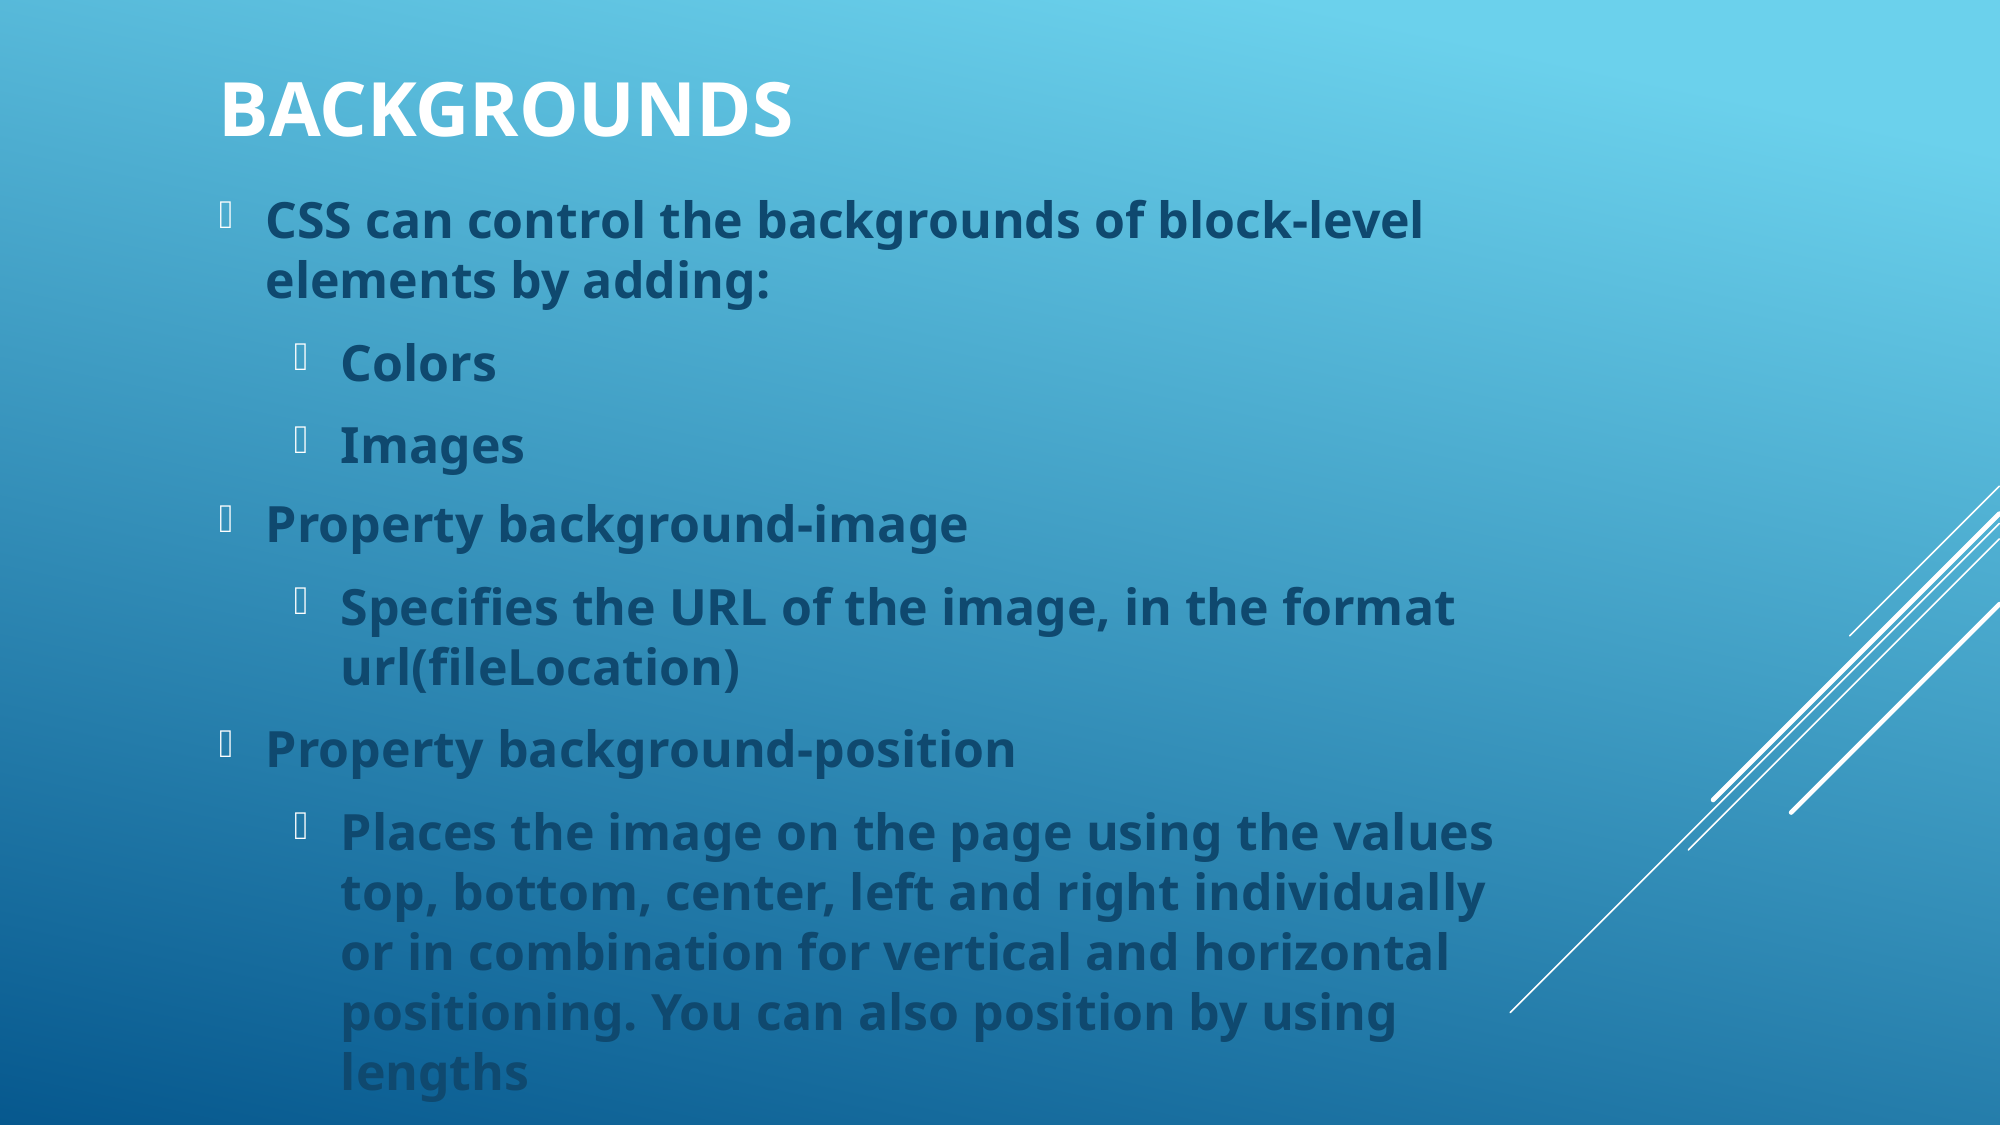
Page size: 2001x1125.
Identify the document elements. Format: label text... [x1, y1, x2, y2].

text_box Backgrounds [204, 54, 955, 181]
text_box CSS can control the backgrounds of block-level elements by adding: Colors Images [204, 181, 1517, 485]
text_box Property background-image Specifies the URL of the image, in the format url(fileLocation) Property background-position Places the image on the page using the values top, bottom, center, left and right individually or in combination for vertical and horizontal positioning. You can also position by using lengths [204, 485, 1517, 1100]
